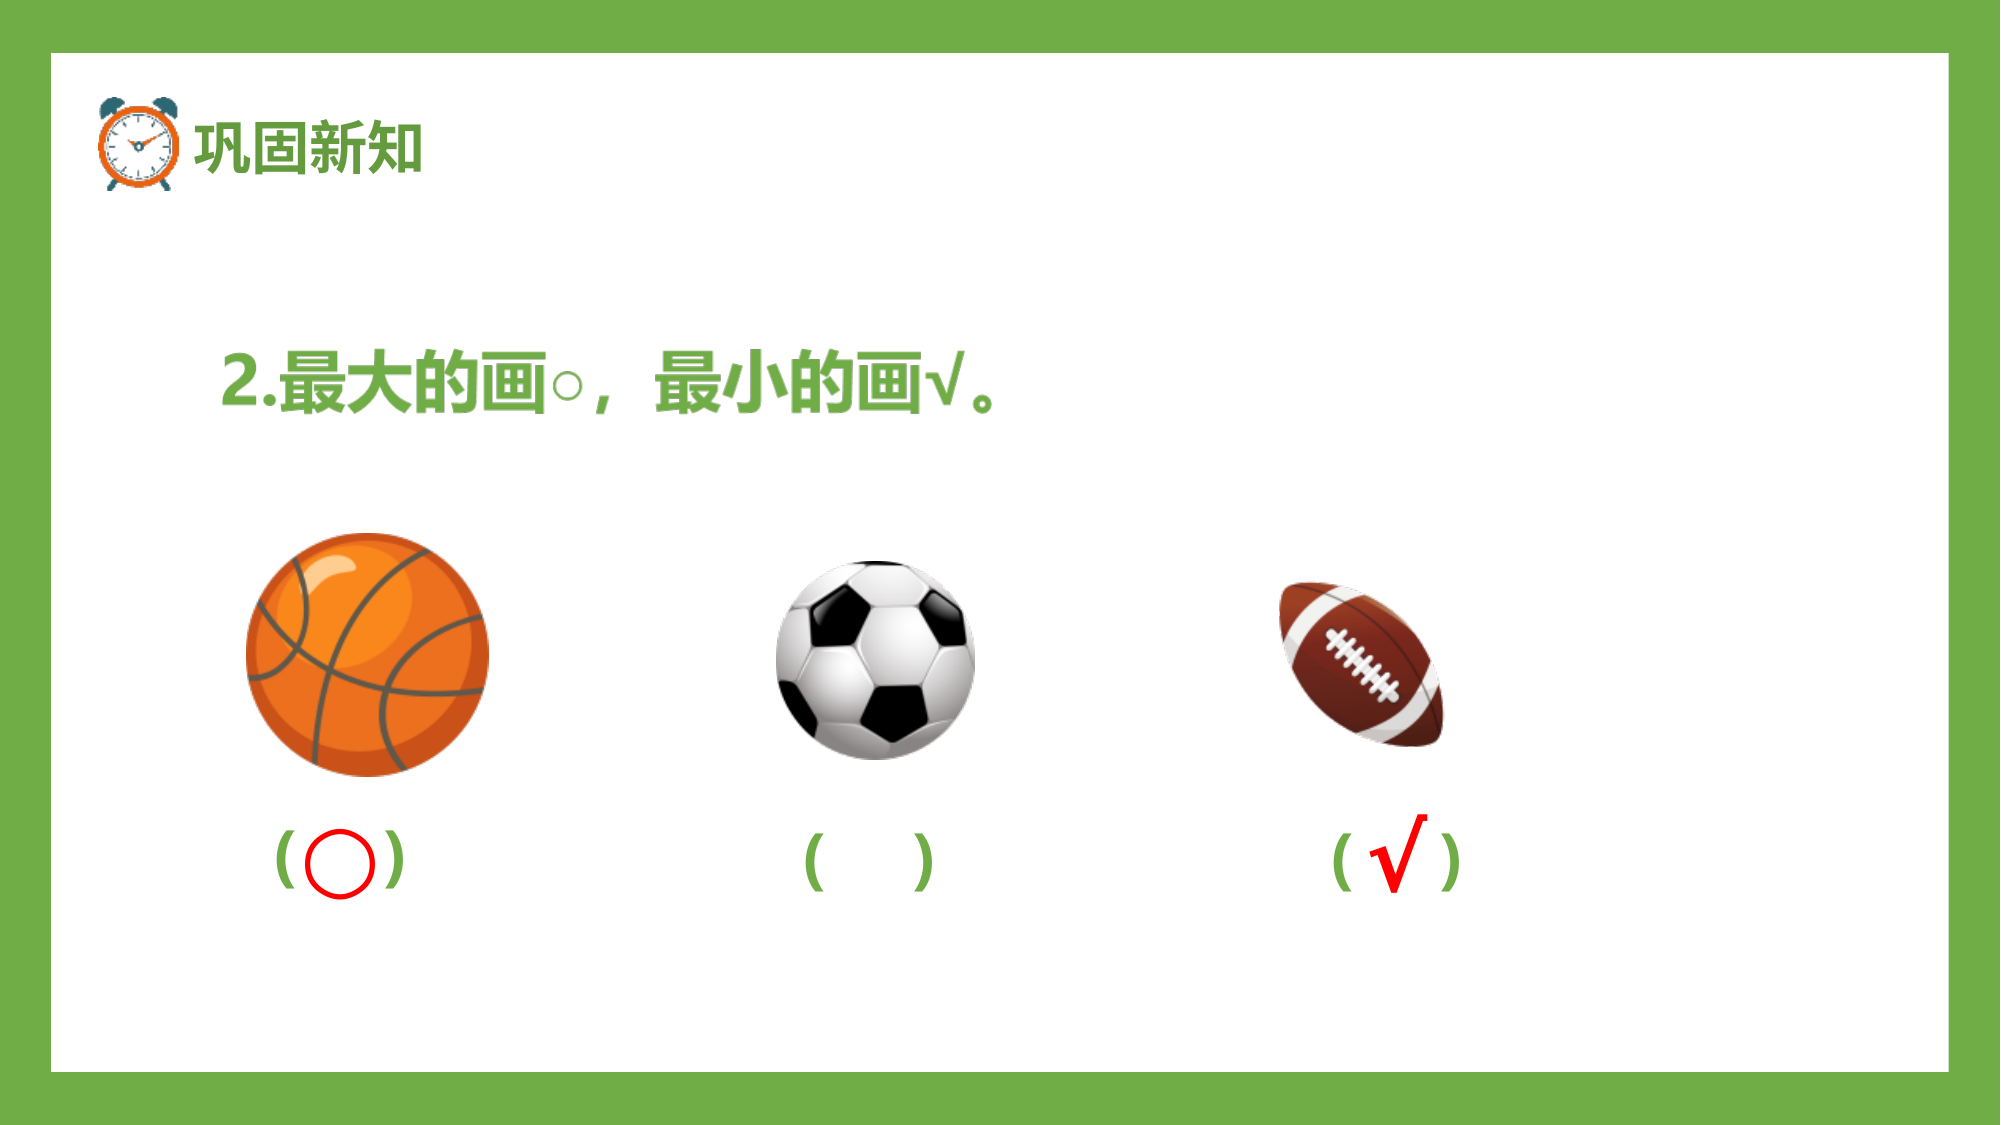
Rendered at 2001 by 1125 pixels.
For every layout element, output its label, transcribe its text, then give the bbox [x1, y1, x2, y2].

picture [178, 320, 1343, 462]
picture [246, 533, 489, 777]
text_box ( ) [744, 807, 996, 903]
picture [1250, 561, 1498, 810]
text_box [97, 97, 554, 191]
picture [776, 561, 975, 760]
text_box ○ [214, 789, 466, 915]
text_box √ [1271, 792, 1523, 917]
